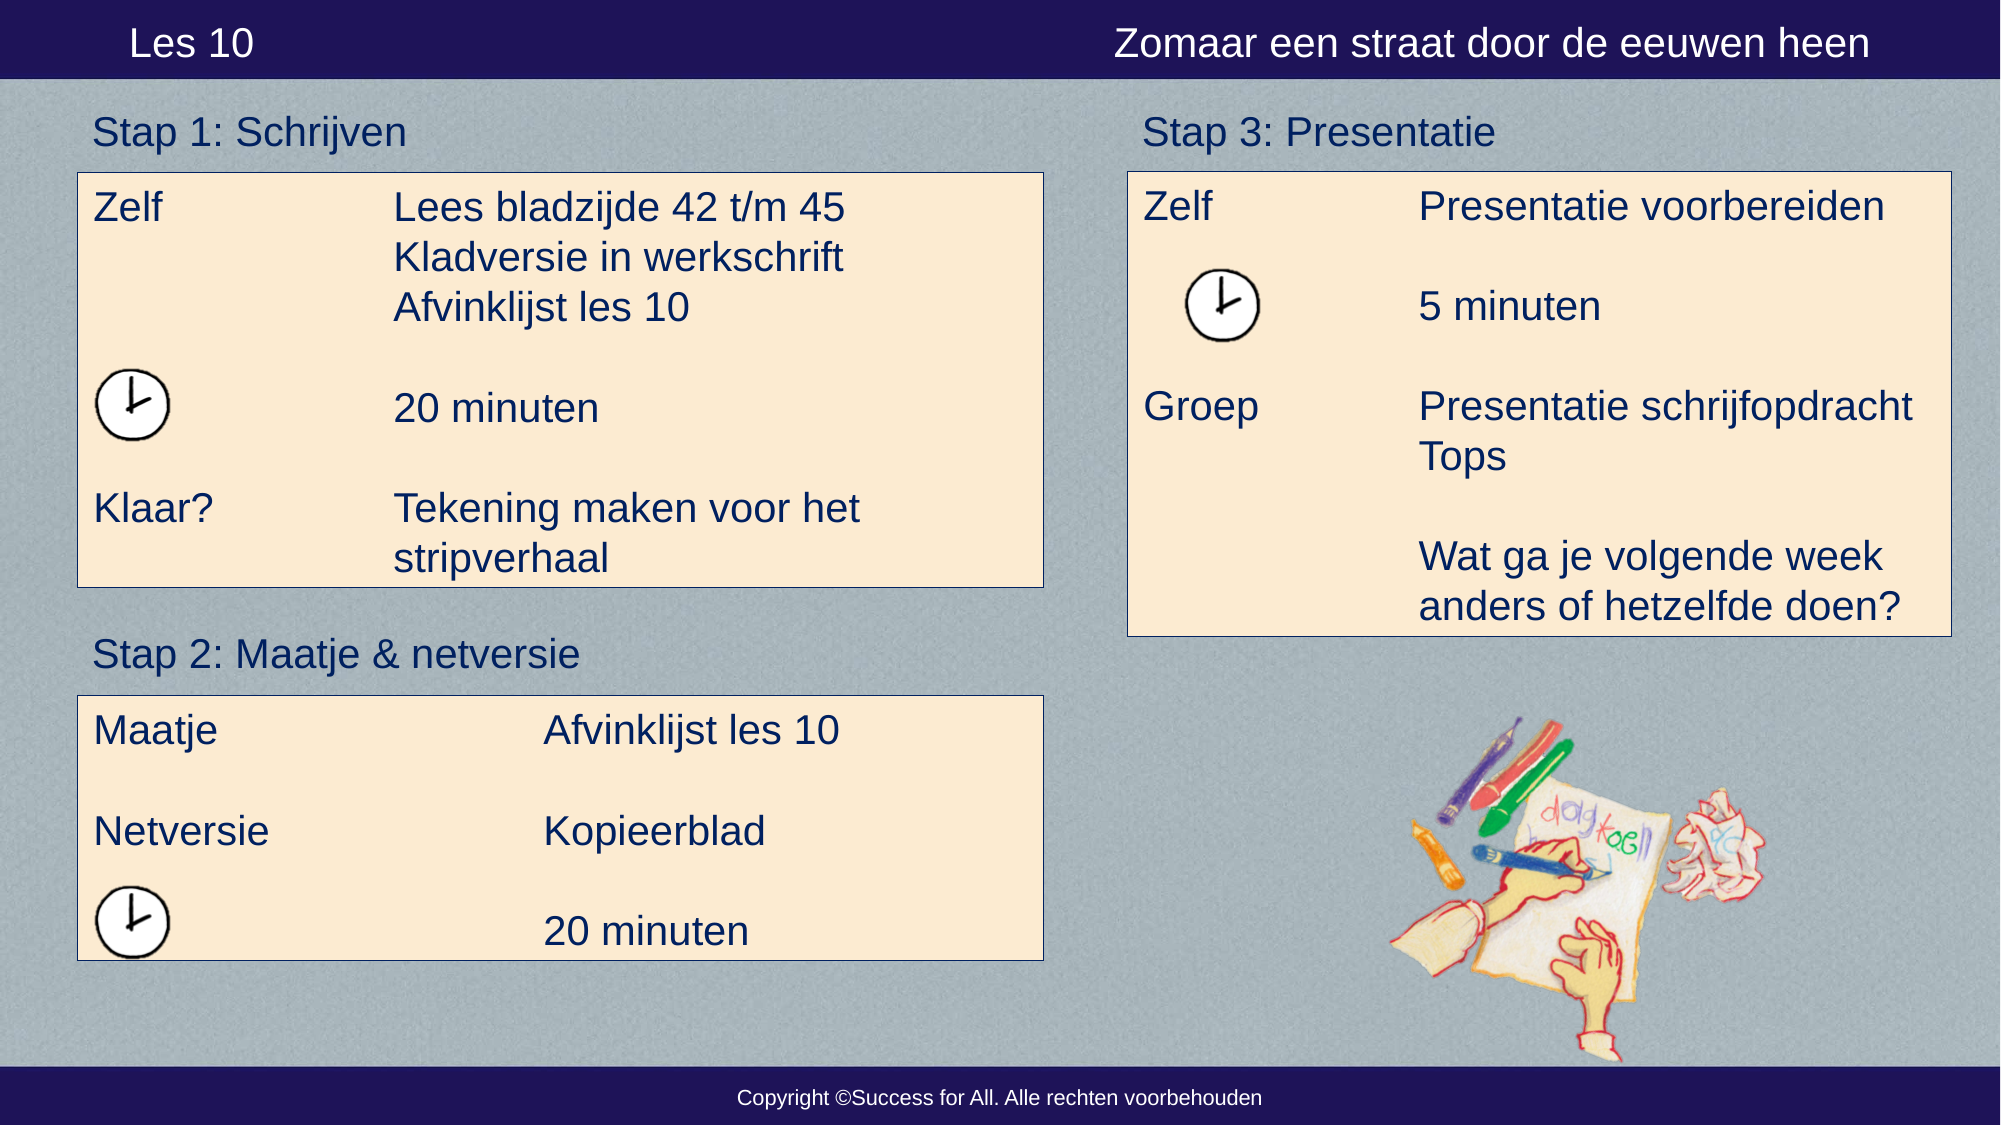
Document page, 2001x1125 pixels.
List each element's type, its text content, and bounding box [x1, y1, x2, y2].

text_box Stap 2: Maatje & netversie [77, 619, 660, 684]
text_box Zomaar een straat door de eeuwen heen [999, 8, 1886, 73]
text_box Stap 1: Schrijven [77, 97, 544, 162]
text_box Stap 3: Presentatie [1127, 97, 1594, 162]
text_box Les 10 [114, 8, 354, 73]
text_box Zelf Lees bladzijde 42 t/m 45 Kladversie in werkschrift Afvinklijst les 10 20 minuten Klaar? Tekening maken voor het stripverhaal [77, 172, 1044, 588]
picture [0, 0, 2001, 1125]
text_box Zelf Presentatie voorbereiden 5 minuten Groep Presentatie schrijfopdracht Tops Wat ga je volgende week anders of hetzelfde doen? [1127, 171, 1952, 638]
text_box Maatje Afvinklijst les 10 Netversie Kopieerblad 20 minuten [77, 695, 1044, 961]
text_box Copyright ©Success for All. Alle rechten voorbehouden [0, 1076, 2000, 1125]
